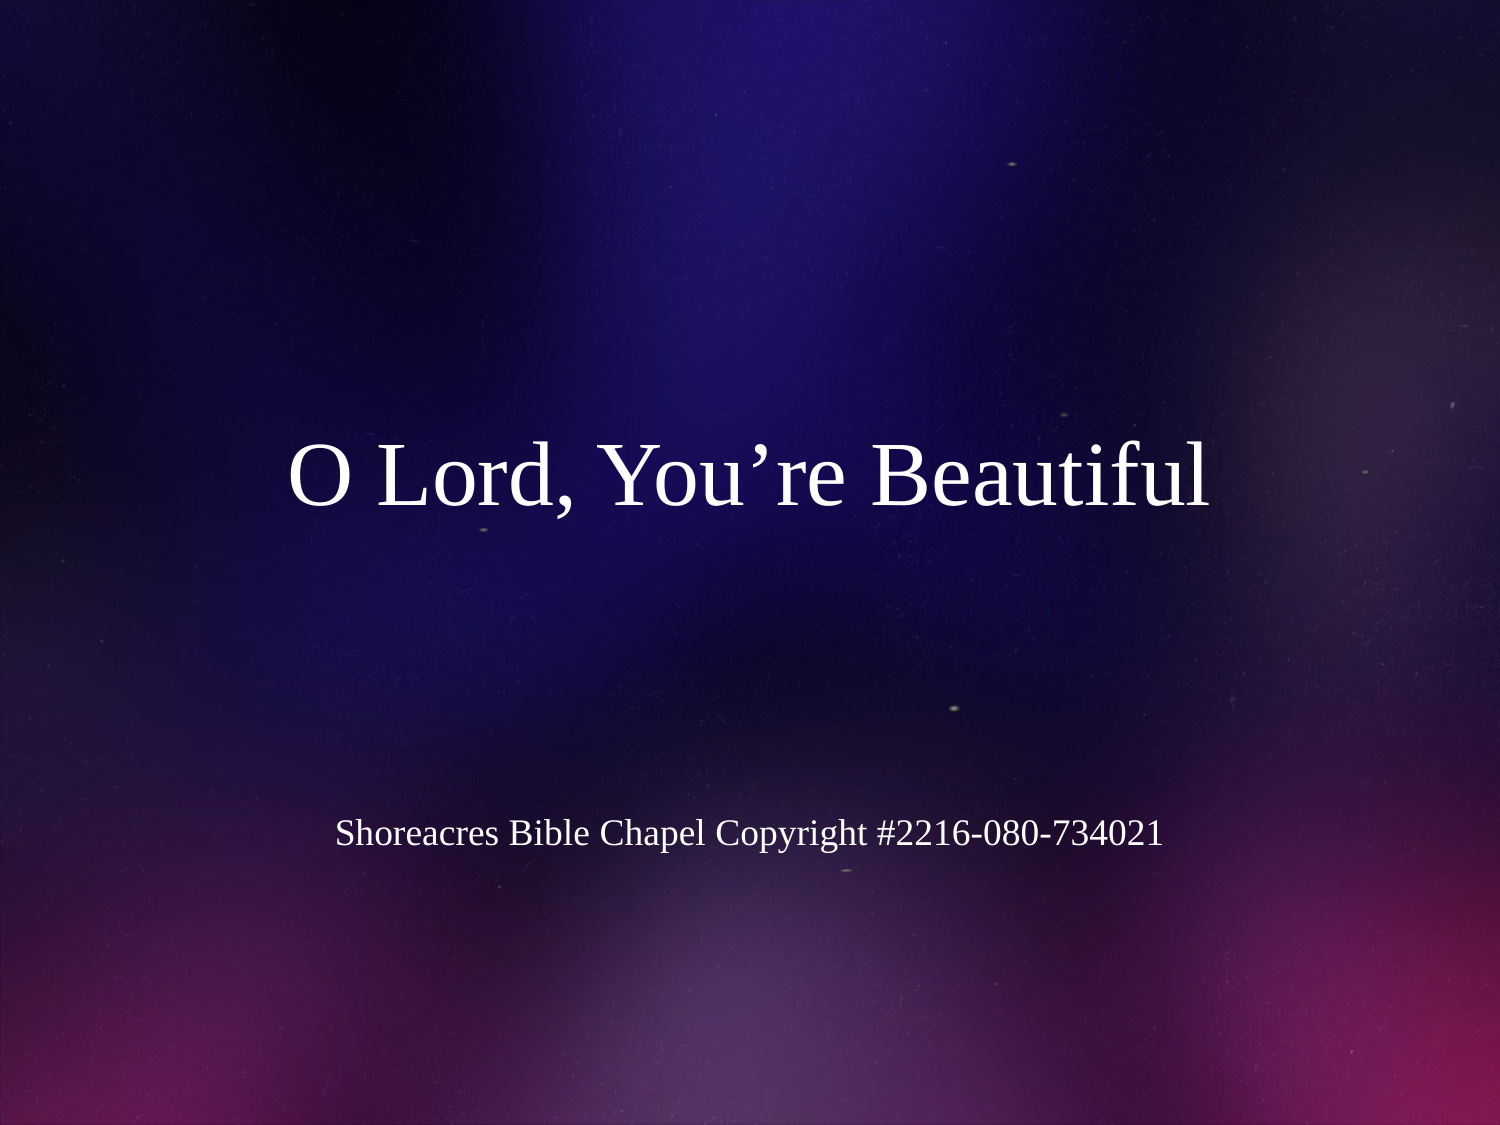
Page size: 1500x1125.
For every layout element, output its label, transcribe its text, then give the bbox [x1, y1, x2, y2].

title O Lord, You’re Beautiful [112, 375, 1388, 563]
subtitle Shoreacres Bible Chapel Copyright #2216-080-734021 [225, 800, 1275, 1088]
picture [0, 0, 1500, 1125]
